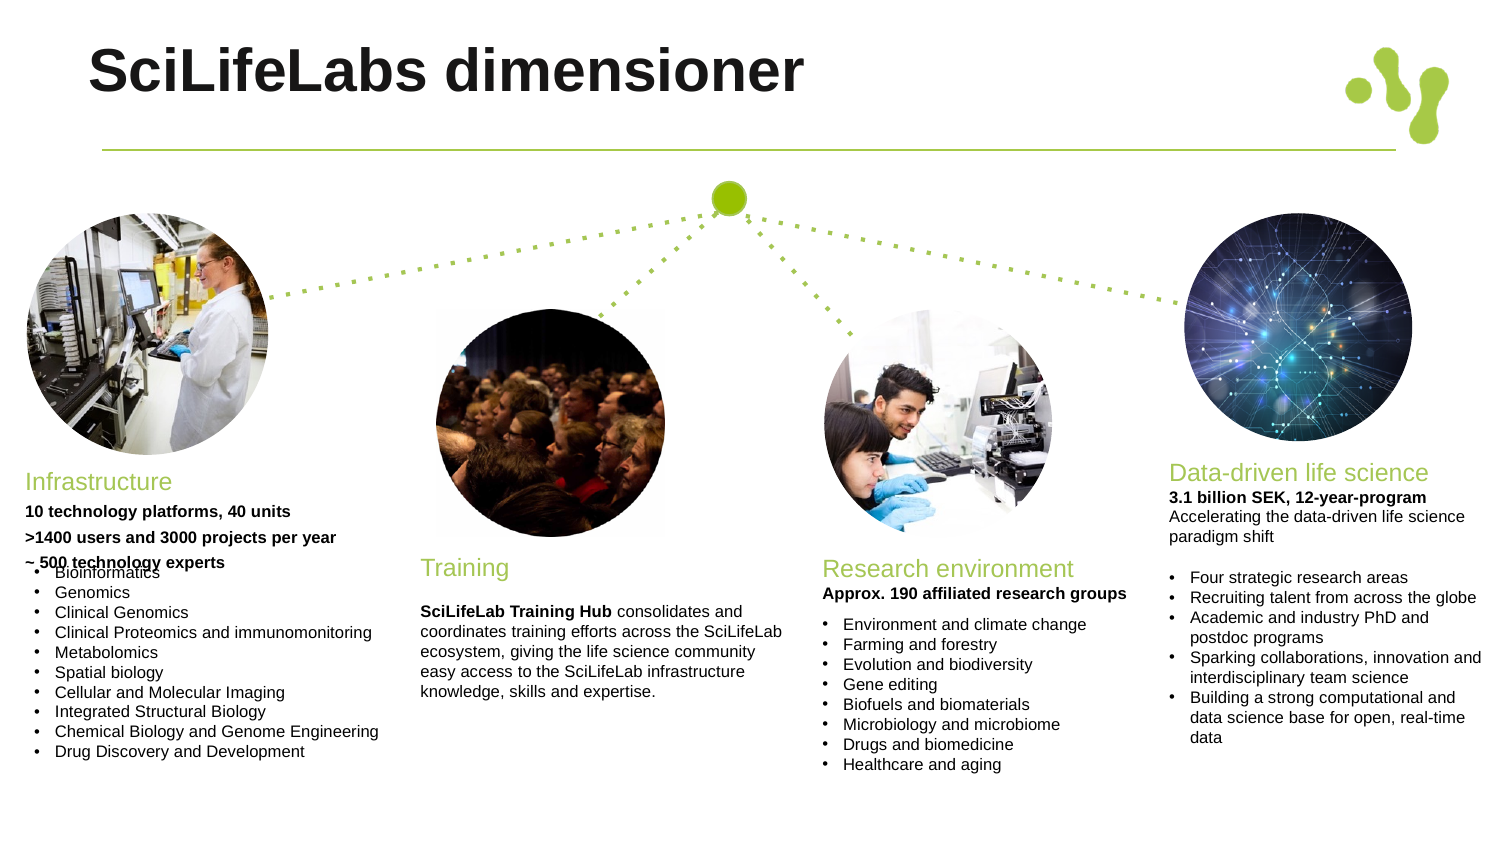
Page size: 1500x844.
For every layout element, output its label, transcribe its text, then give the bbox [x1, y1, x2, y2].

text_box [852, 212, 1185, 305]
text_box Research environment Approx. 190 affiliated research groups [819, 549, 1193, 607]
text_box Training SciLifeLab Training Hub consolidates and coordinates training efforts across the SciLifeLab ecosystem, giving the life science community easy access to the SciLifeLab infrastructure knowledge, skills and expertise. [417, 547, 791, 705]
text_box Bioinformatics Genomics Clinical Genomics Clinical Proteomics and immunomonitoring Metabolomics Spatial biology Cellular and Molecular Imaging Integrated Structural Biology Chemical Biology and Genome Engineering Drug Discovery and Development [30, 558, 451, 785]
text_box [729, 212, 737, 305]
text_box [712, 181, 747, 214]
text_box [599, 211, 719, 317]
text_box Four strategic research areas Recruiting talent from across the globe Academic and industry PhD and postdoc programs Sparking collaborations, innovation and interdisciplinary team science Building a strong computational and data science base for open, real-time data [1165, 564, 1489, 751]
text_box Data-driven life science 3.1 billion SEK, 12-year-program Accelerating the data-driven life science paradigm shift [1165, 453, 1500, 550]
text_box Environment and climate change Farming and forestry Evolution and biodiversity Gene editing Biofuels and biomaterials Microbiology and microbiome Drugs and biomedicine Healthcare and aging [819, 610, 1126, 797]
text_box Infrastructure 10 technology platforms, 40 units >1400 users and 3000 projects per year ~ 500 technology experts [21, 462, 499, 596]
picture [1342, 44, 1451, 147]
picture [435, 309, 665, 538]
picture [1184, 212, 1413, 442]
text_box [269, 212, 597, 300]
picture [26, 213, 269, 456]
title SciLifeLabs dimensioner [77, 33, 958, 111]
picture [823, 309, 1053, 538]
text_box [740, 211, 852, 336]
